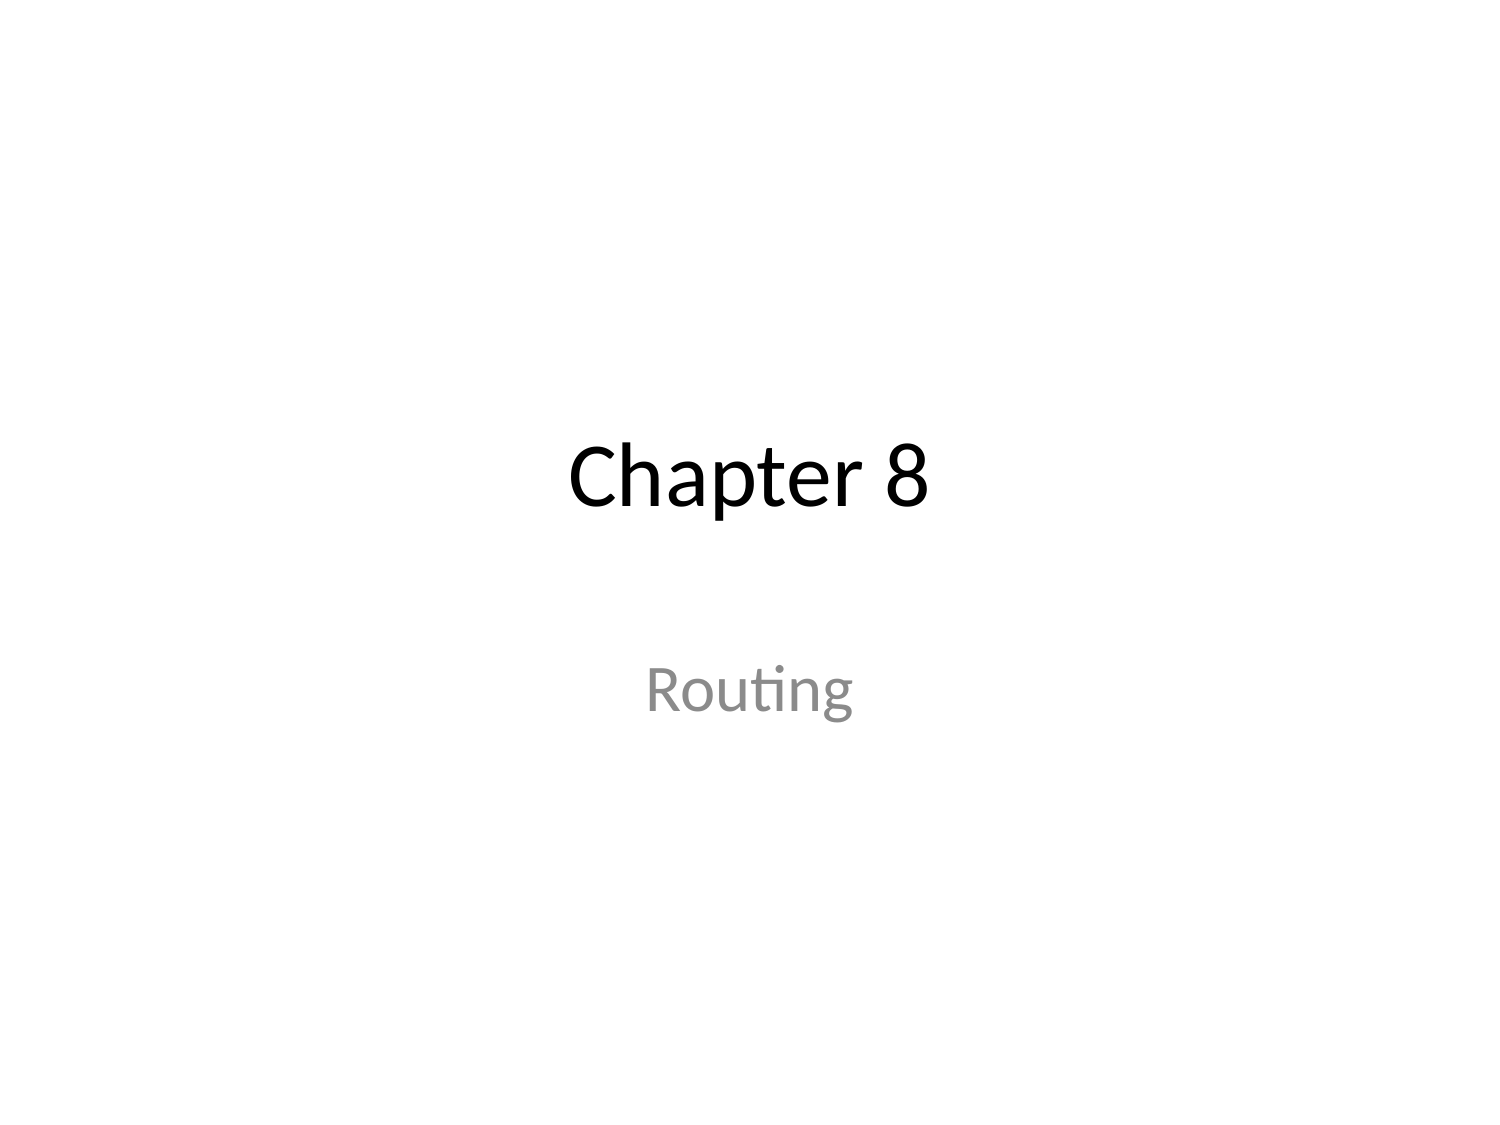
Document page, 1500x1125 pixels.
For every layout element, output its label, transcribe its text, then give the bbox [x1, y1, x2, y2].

title Chapter 8 [112, 349, 1388, 591]
subtitle Routing [224, 637, 1276, 926]
